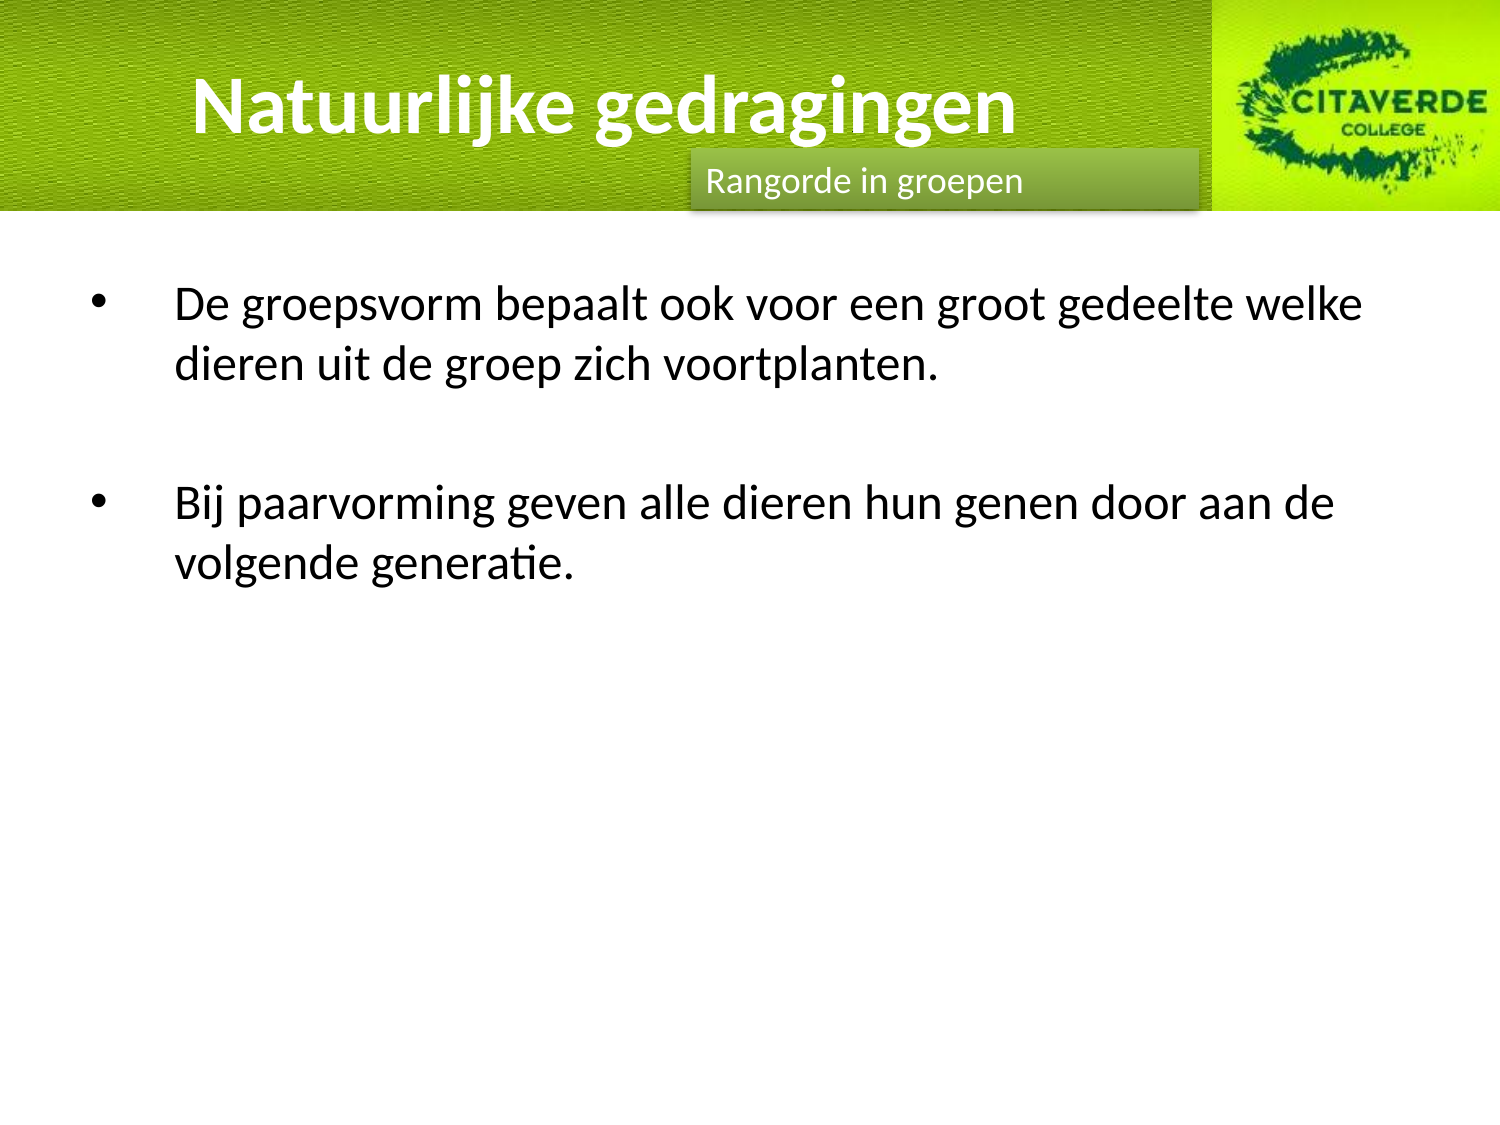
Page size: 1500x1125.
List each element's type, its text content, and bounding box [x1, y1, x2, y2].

picture [0, 0, 1500, 212]
list De groepsvorm bepaalt ook voor een groot gedeelte welke dieren uit de groep zich voortplanten. Bij paarvorming geven alle dieren hun genen door aan de volgende generatie. [74, 262, 1426, 1006]
